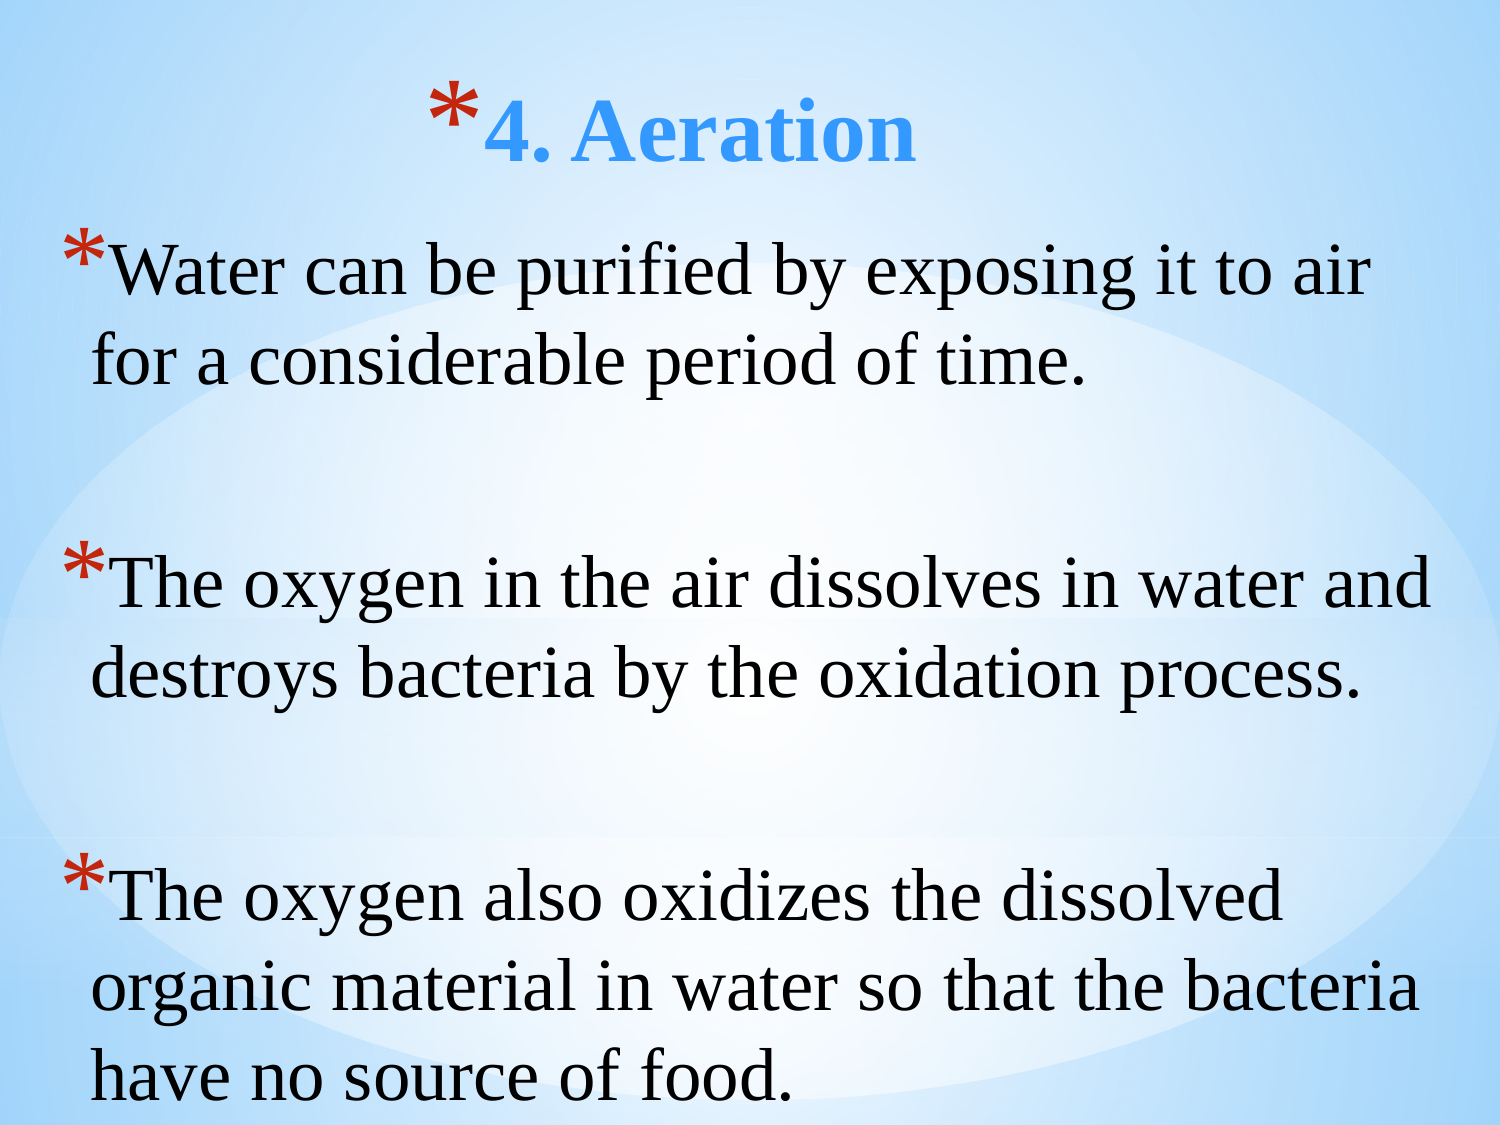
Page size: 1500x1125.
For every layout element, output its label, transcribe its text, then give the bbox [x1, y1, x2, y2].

list Water can be purified by exposing it to air for a considerable period of time. The oxygen in the air dissolves in water and destroys bacteria by the oxidation process. The oxygen also oxidizes the dissolved organic material in water so that the bacteria have no source of food. [37, 212, 1475, 783]
title 4. Aeration [137, 62, 1206, 212]
